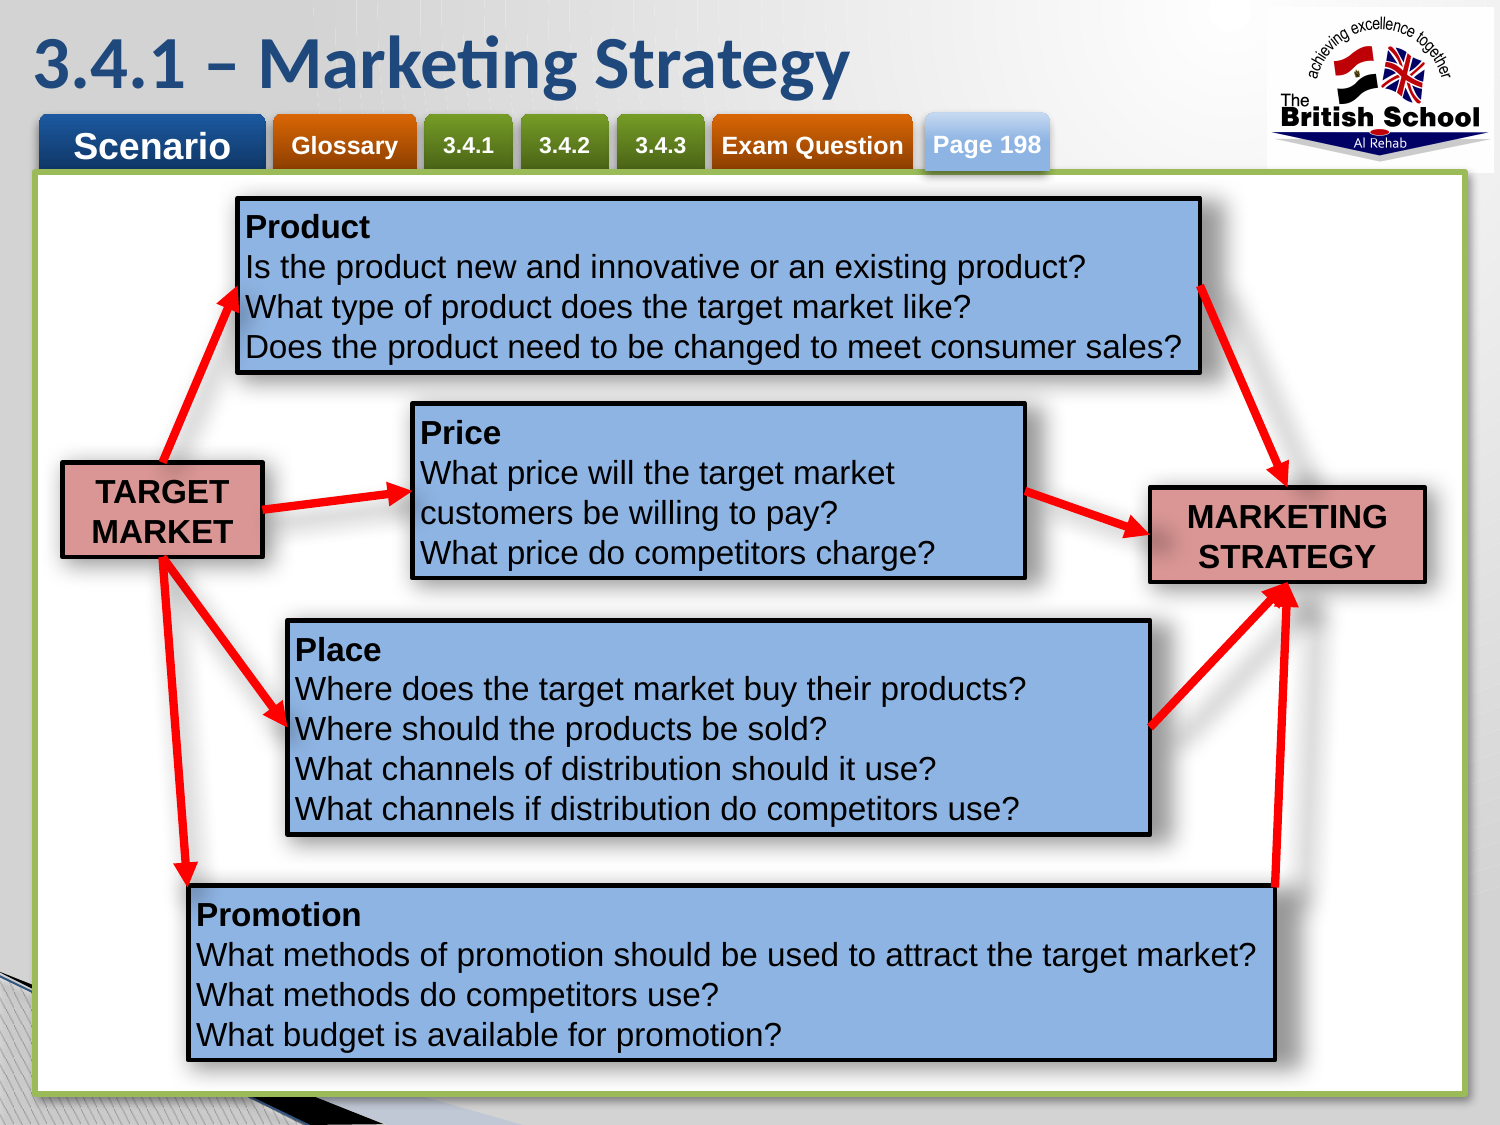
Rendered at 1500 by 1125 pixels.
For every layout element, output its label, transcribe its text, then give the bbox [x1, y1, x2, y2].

picture [281, 1114, 303, 1125]
text_box Product Is the product new and innovative or an existing product? What type of product does the target market like? Does the product need to be changed to meet consumer sales? [237, 198, 1200, 373]
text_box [1199, 286, 1288, 488]
text_box MARKETING STRATEGY [1149, 487, 1425, 582]
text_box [1024, 491, 1151, 536]
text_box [139, 580, 311, 707]
text_box Page 198 [924, 112, 1051, 172]
text_box Place Where does the target market buy their products? Where should the products be sold? What channels of distribution should it use? What channels if distribution do competitors use? [287, 620, 1150, 835]
text_box Price What price will the target market customers be willing to pay? What price do competitors charge? [412, 403, 1025, 579]
text_box Promotion What methods of promotion should be used to attract the target market? What methods do competitors use? What budget is available for promotion? [188, 885, 1275, 1061]
text_box TARGET MARKET [62, 462, 263, 558]
title 3.4.1 – Marketing Strategy [17, 7, 1300, 110]
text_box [1128, 728, 1434, 742]
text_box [262, 491, 413, 511]
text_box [111, 336, 289, 413]
picture [1267, 7, 1495, 173]
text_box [1149, 583, 1288, 728]
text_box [10, 710, 340, 736]
